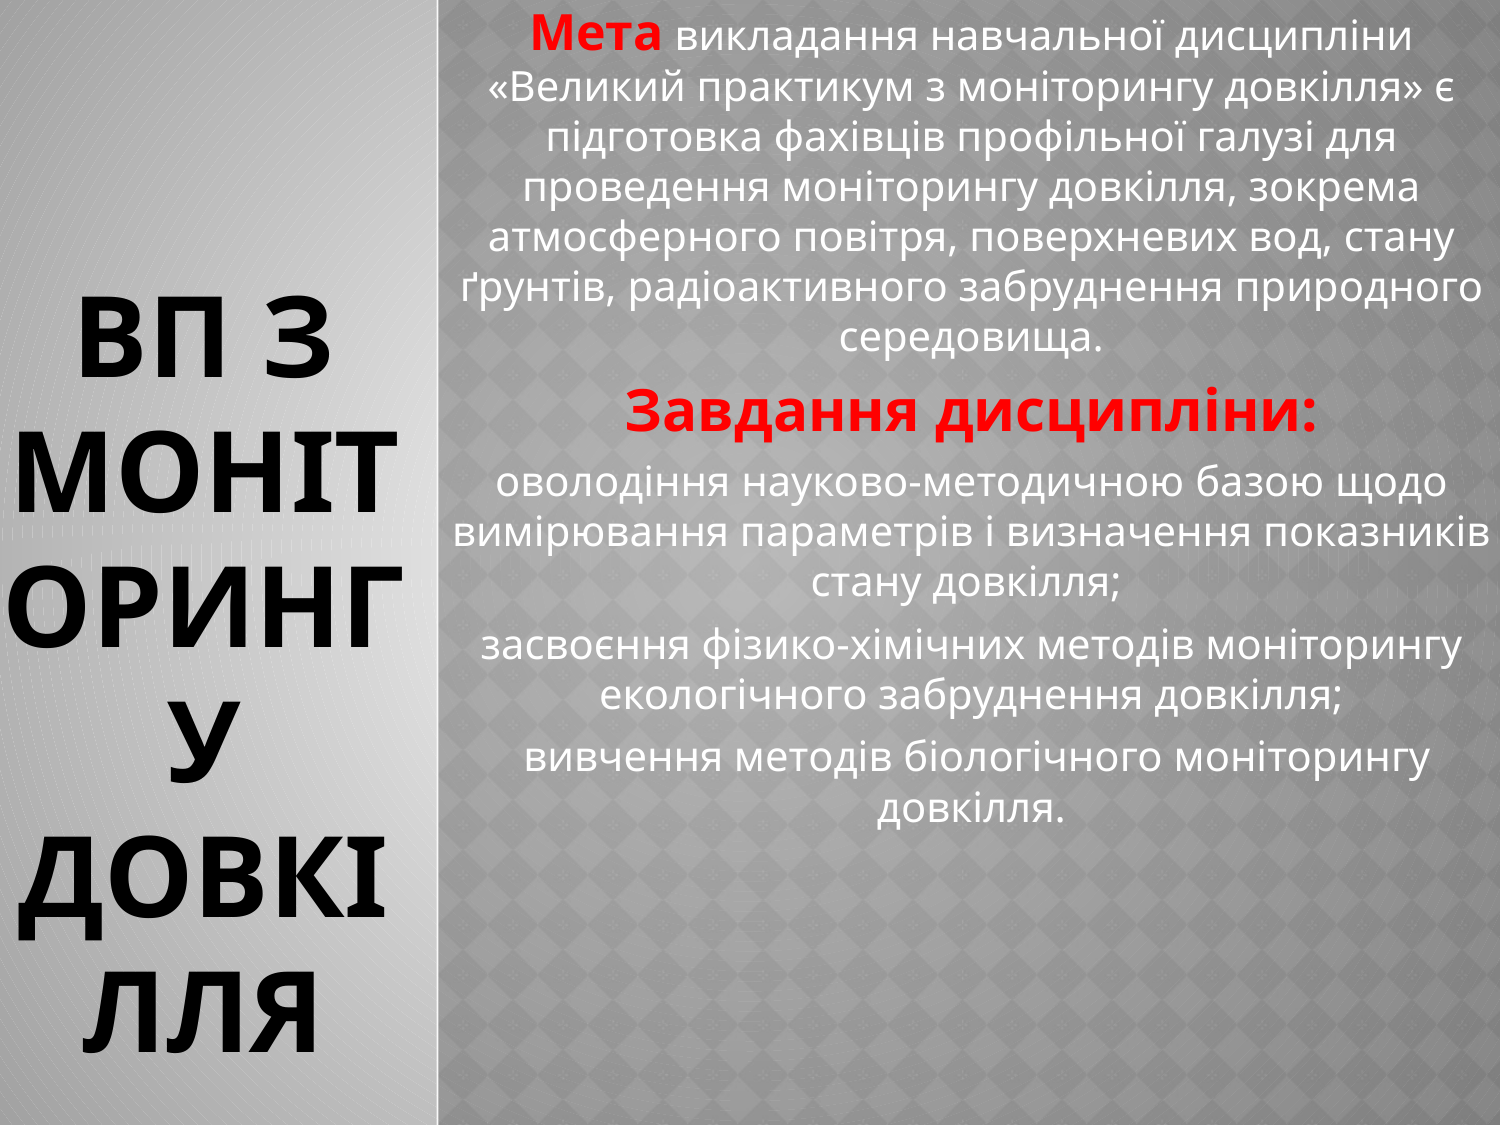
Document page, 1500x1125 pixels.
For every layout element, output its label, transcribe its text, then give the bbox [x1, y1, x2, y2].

subtitle Мета викладання навчальної дисципліни «Великий практикум з моніторингу довкілля» є підготовка фахівців профільної галузі для проведення моніторингу довкілля, зокрема атмосферного повітря, поверхневих вод, стану ґрунтів, радіоактивного забруднення природного середовища. Завдання дисципліни: оволодіння науково-методичною базою щодо вимірювання параметрів і визначення показників стану довкілля; засвоєння фізико-хімічних методів моніторингу екологічного забруднення довкілля; вивчення методів біологічного моніторингу довкілля. [442, 0, 1500, 1125]
title ВП з моніторингу довкілля [0, 0, 408, 1083]
